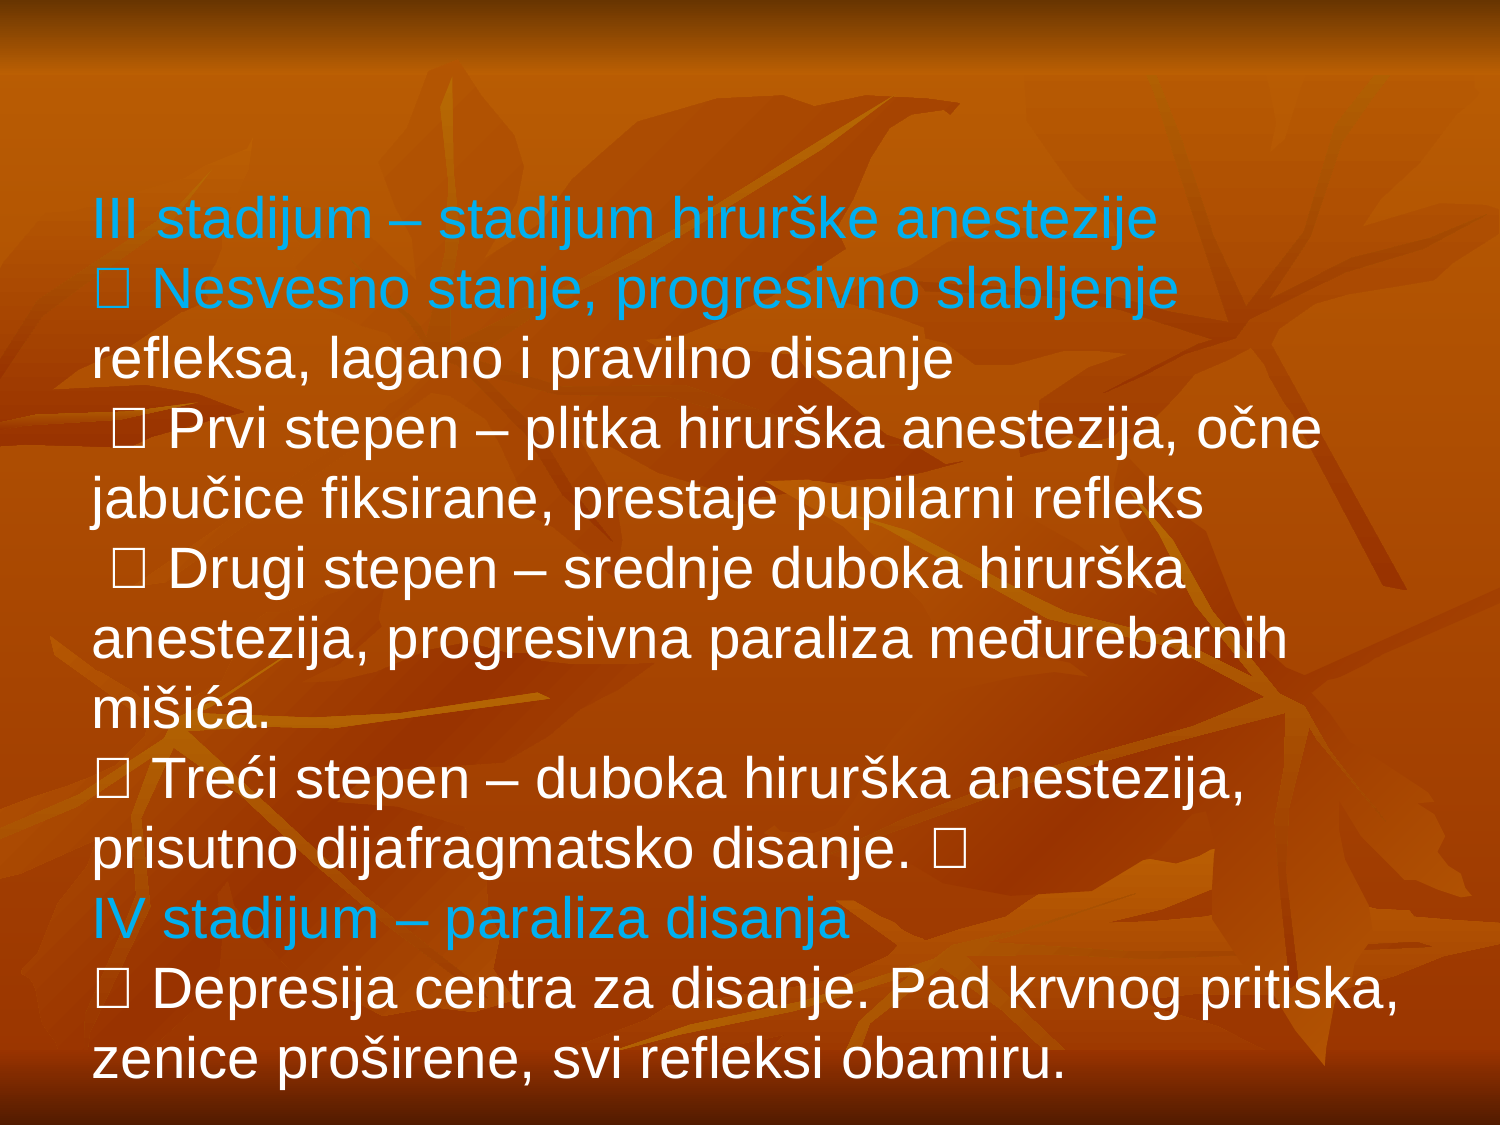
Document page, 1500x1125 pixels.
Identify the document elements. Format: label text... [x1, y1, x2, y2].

text_box III stadijum – stadijum hirurške anestezije  Nesvesno stanje, progresivno slabljenje refleksa, lagano i pravilno disanje  Prvi stepen – plitka hirurška anestezija, očne jabučice fiksirane, prestaje pupilarni refleks  Drugi stepen – srednje duboka hirurška anestezija, progresivna paraliza međurebarnih mišića.  Treći stepen – duboka hirurška anestezija, prisutno dijafragmatsko disanje.  IV stadijum – paraliza disanja  Depresija centra za disanje. Pad krvnog pritiska, zenice proširene, svi refleksi obamiru. [76, 172, 1424, 1098]
